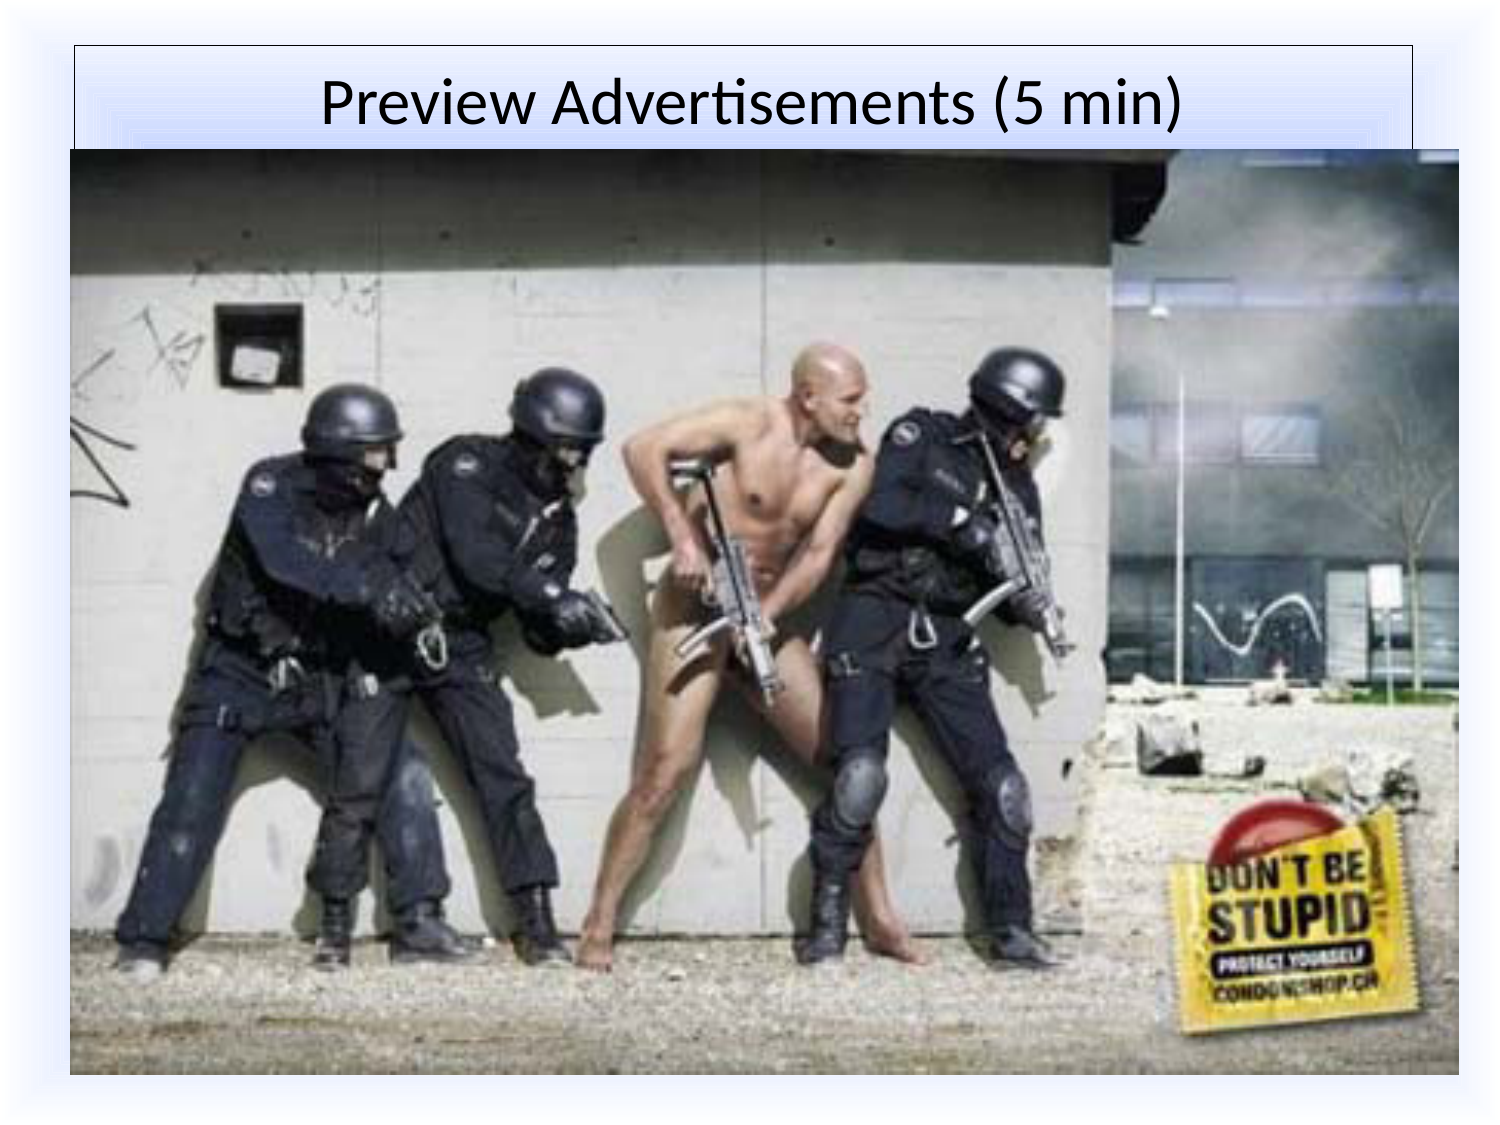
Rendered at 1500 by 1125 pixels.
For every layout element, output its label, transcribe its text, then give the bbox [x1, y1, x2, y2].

text_box Preview Advertisements (5 min) [74, 45, 1413, 148]
picture [70, 149, 1459, 1076]
